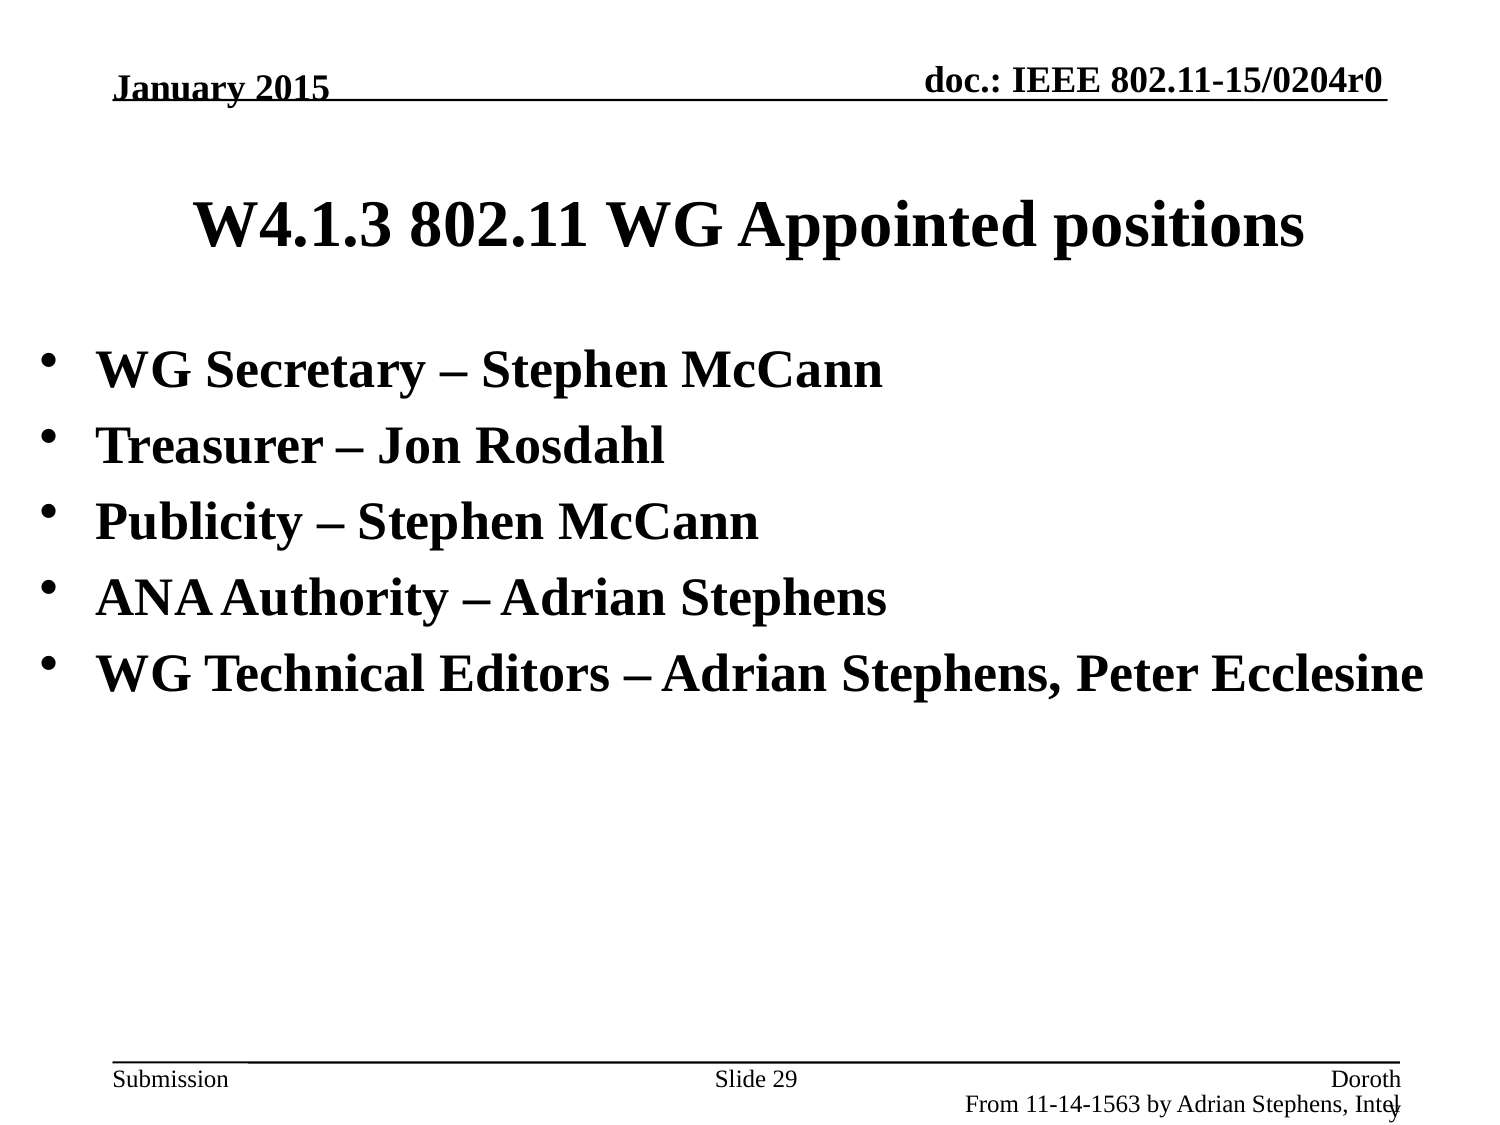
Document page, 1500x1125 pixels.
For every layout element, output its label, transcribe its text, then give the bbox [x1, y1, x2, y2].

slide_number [112, 62, 401, 109]
text_box From 11-14-1563 by Adrian Stephens, Intel [964, 1087, 1402, 1118]
list WG Secretary – Stephen McCann Treasurer – Jon Rosdahl Publicity – Stephen McCann ANA Authority – Adrian Stephens WG Technical Editors – Adrian Stephens, Peter Ecclesine [24, 326, 1500, 1002]
title W4.1.3 802.11 WG Appointed positions [112, 152, 1388, 288]
slide_number Slide 29 [712, 1061, 800, 1093]
footer Dorothy Stanley, Aruba Networks [1324, 1061, 1402, 1087]
